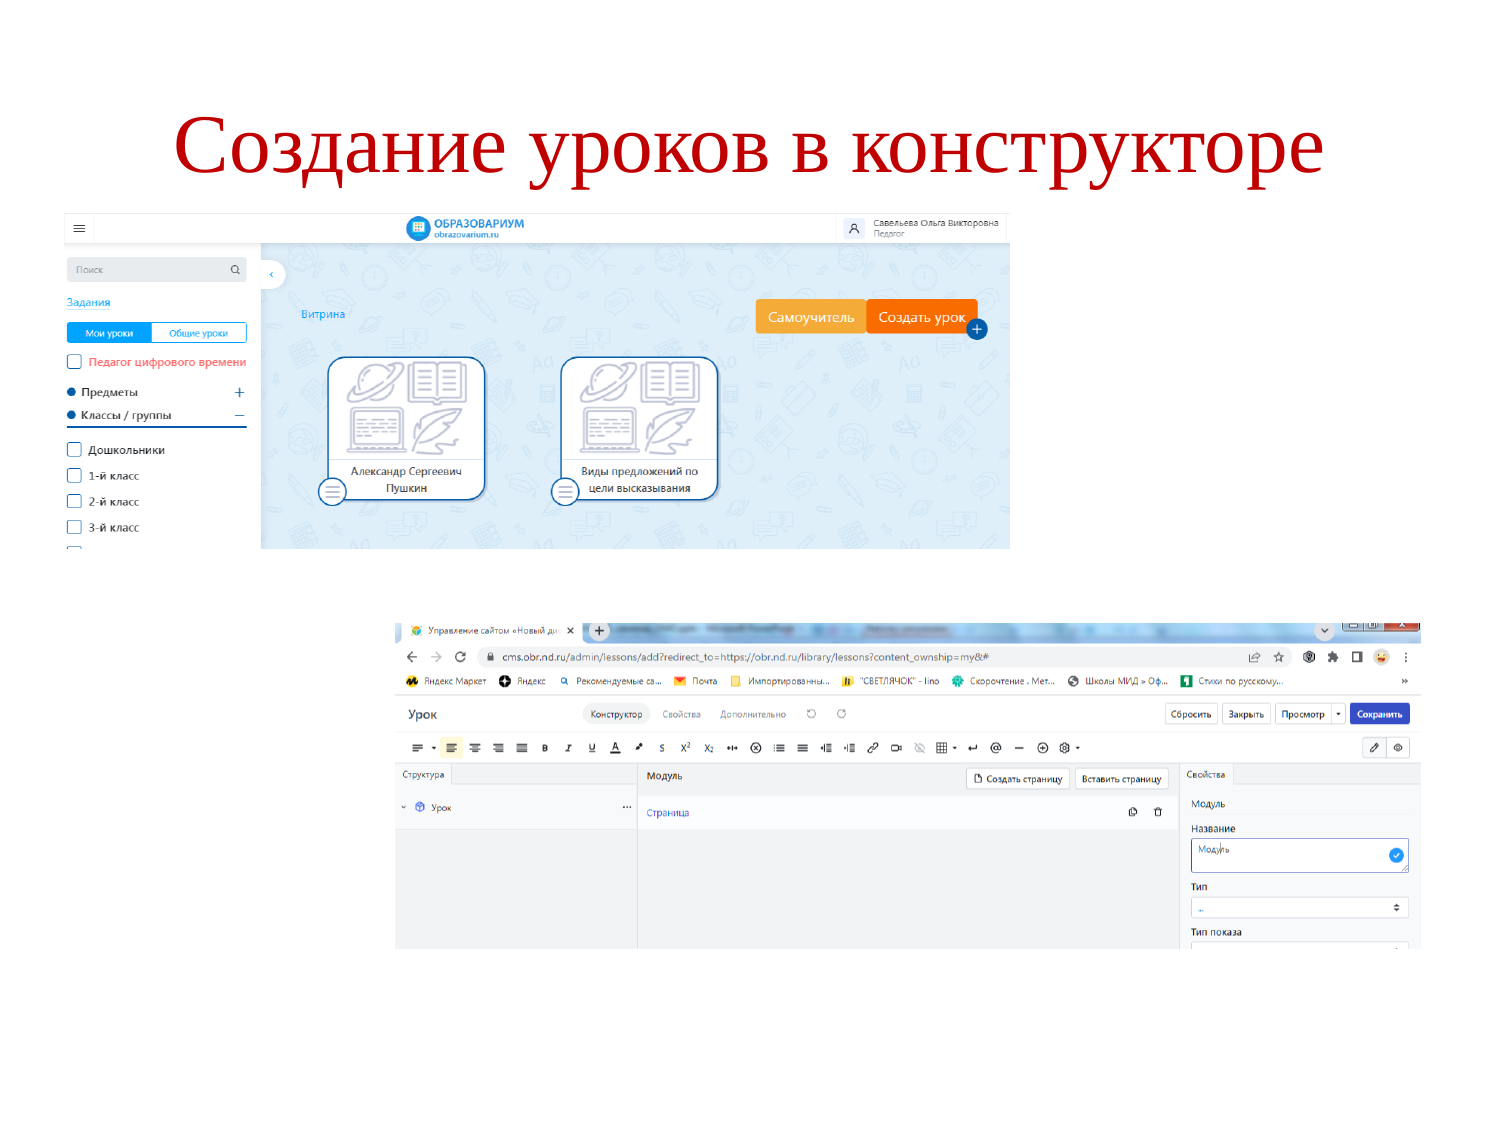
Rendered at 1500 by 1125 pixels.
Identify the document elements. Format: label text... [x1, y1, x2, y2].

picture [395, 622, 1421, 950]
picture [64, 207, 1011, 549]
title Создание уроков в конструкторе [75, 45, 1425, 233]
